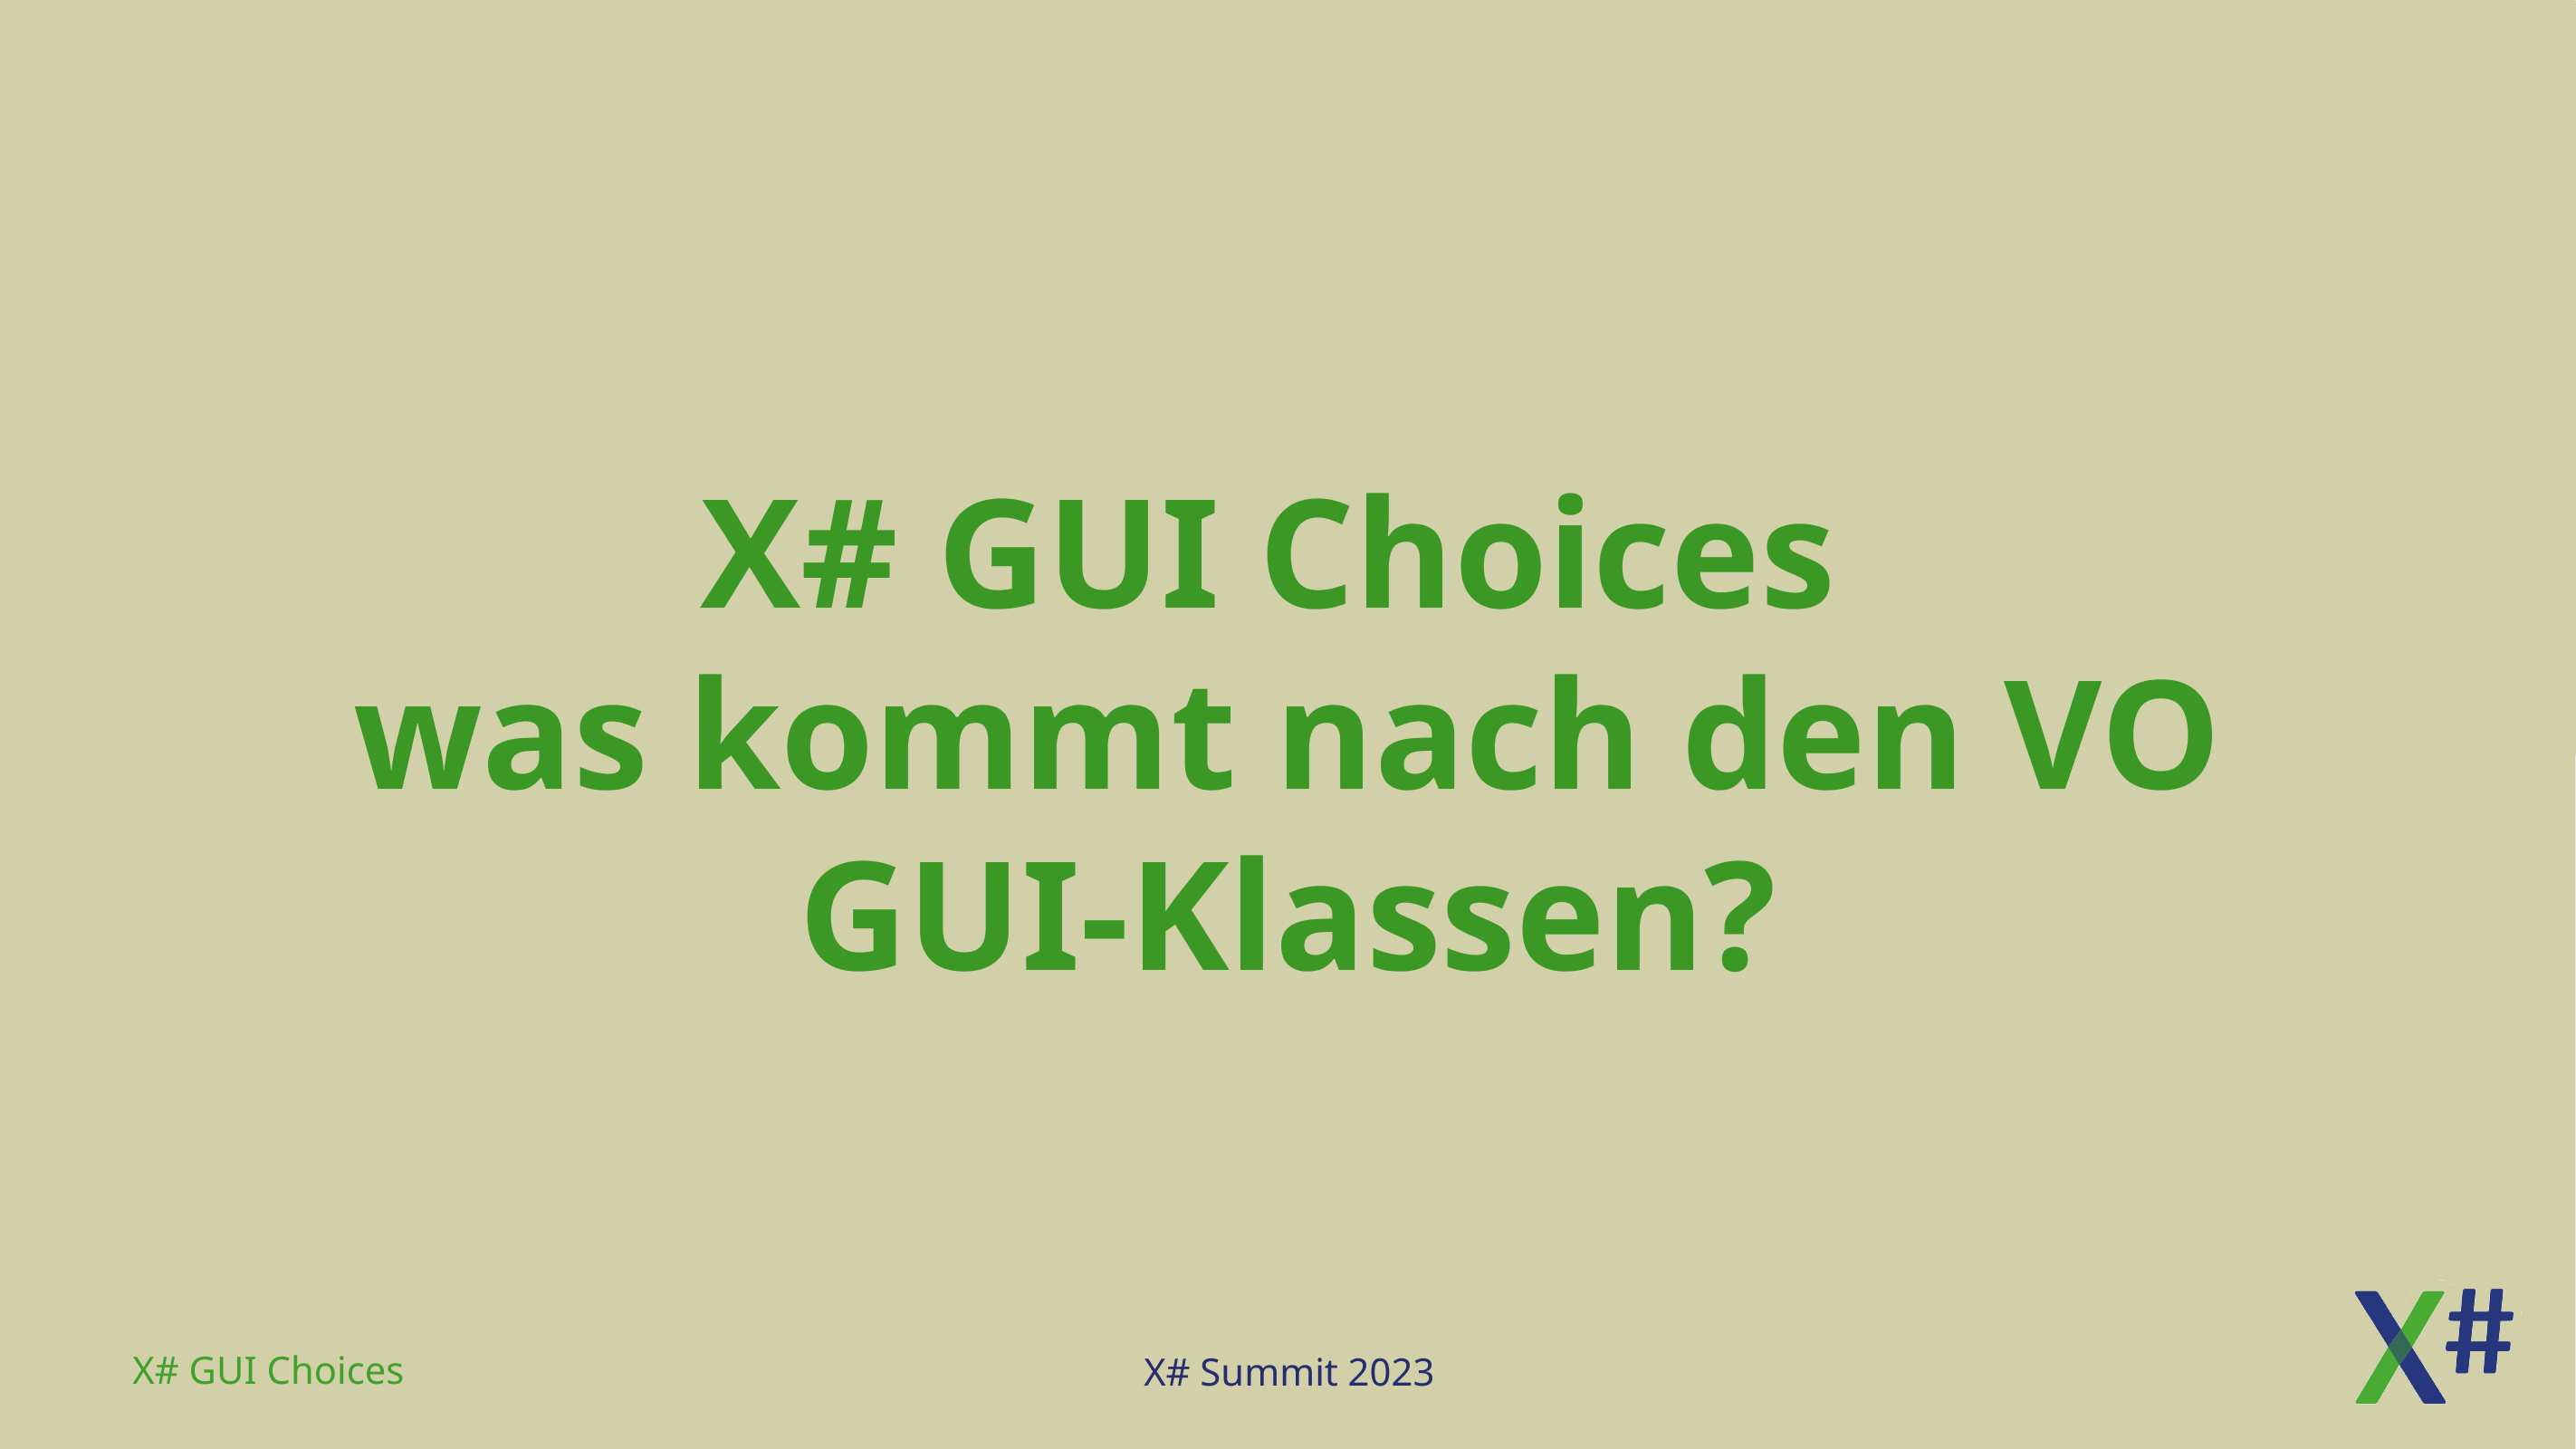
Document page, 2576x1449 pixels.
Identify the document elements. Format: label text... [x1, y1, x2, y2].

picture [2335, 1267, 2536, 1425]
title X# GUI Choices was kommt nach den VO GUI-Klassen? [193, 450, 2383, 971]
